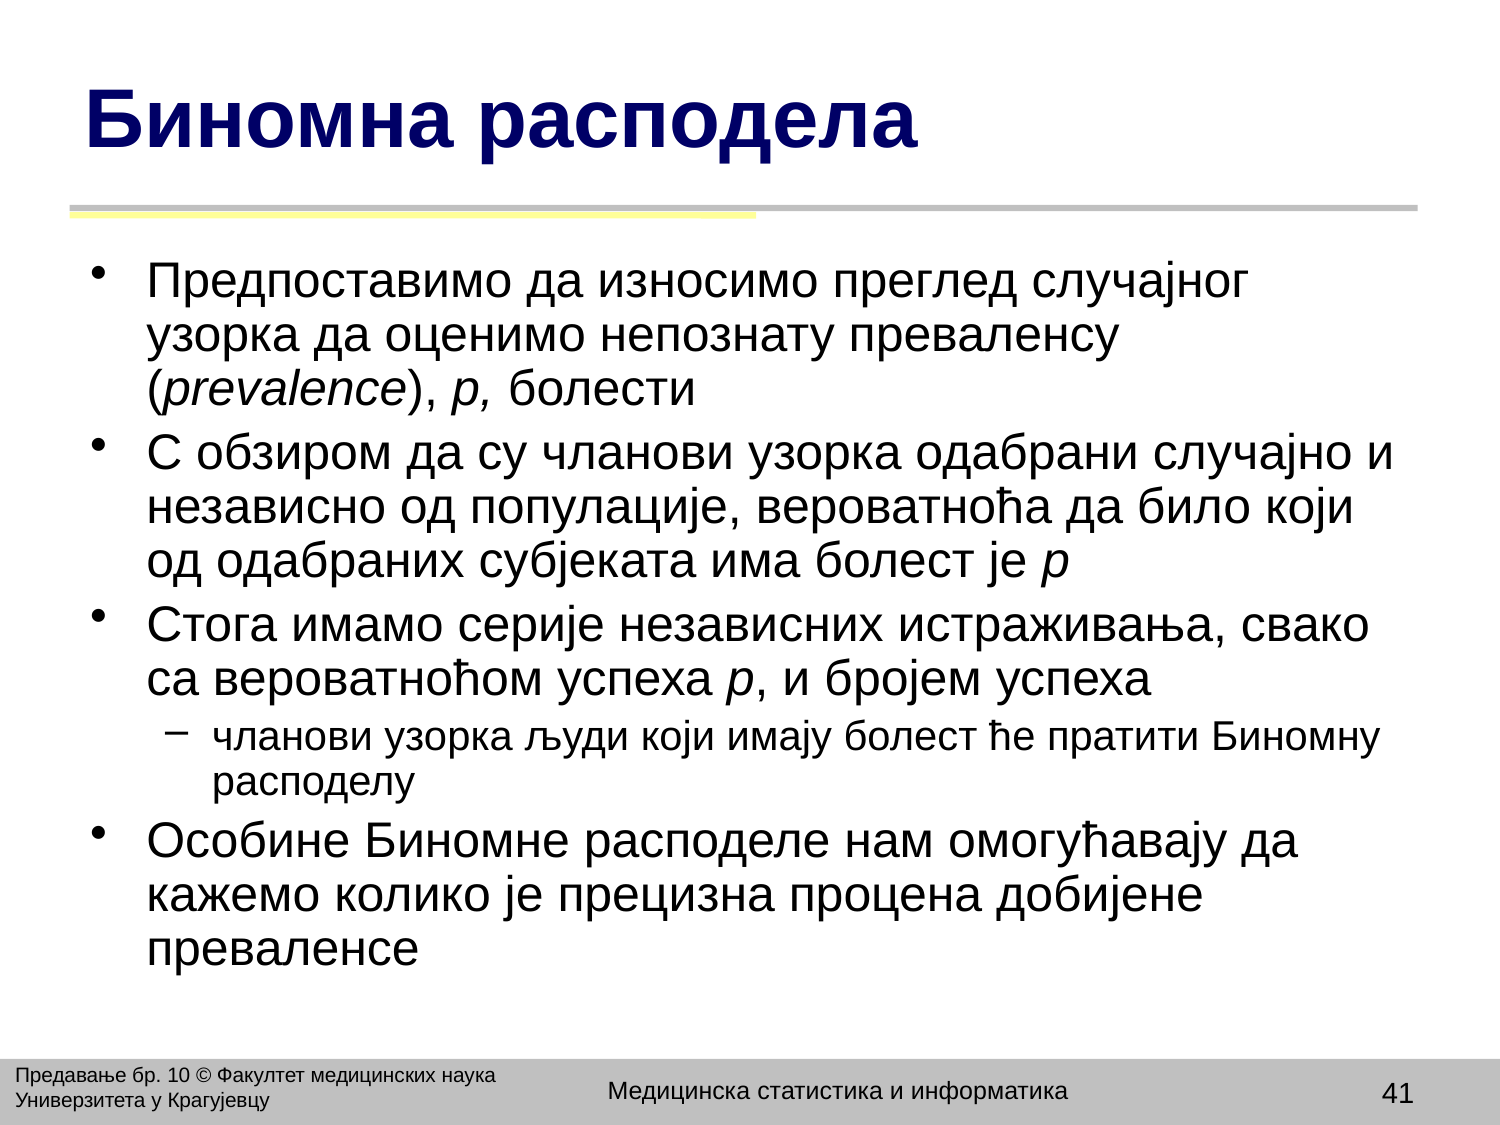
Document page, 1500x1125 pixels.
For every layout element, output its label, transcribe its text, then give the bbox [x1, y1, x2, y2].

footer Медицинска статистика и информатика [512, 1066, 1165, 1125]
slide_number Предавање бр. 10 © Факултет медицинских наука Универзитета у Крагујевцу [0, 1053, 626, 1108]
title Биномна расподела [69, 19, 1426, 208]
list Предпоставимо да износимо преглед случајног узорка да оценимо непознату преваленсу (prevalence), p, болести С обзиром да су чланови узорка одабрани случајно и независно од популације, вероватноћа да било који од одабраних субјеката има болест је p Стога имамо серије независних истраживања, свако са вероватноћом успеха p, и бројем успеха чланови узорка људи који имају болест ће пратити Биномну расподелу Особине Биномне расподеле нам омогућавају да кажемо колико је прецизна процена добијене преваленсе [74, 246, 1426, 1023]
slide_number 41 [1175, 1066, 1430, 1125]
